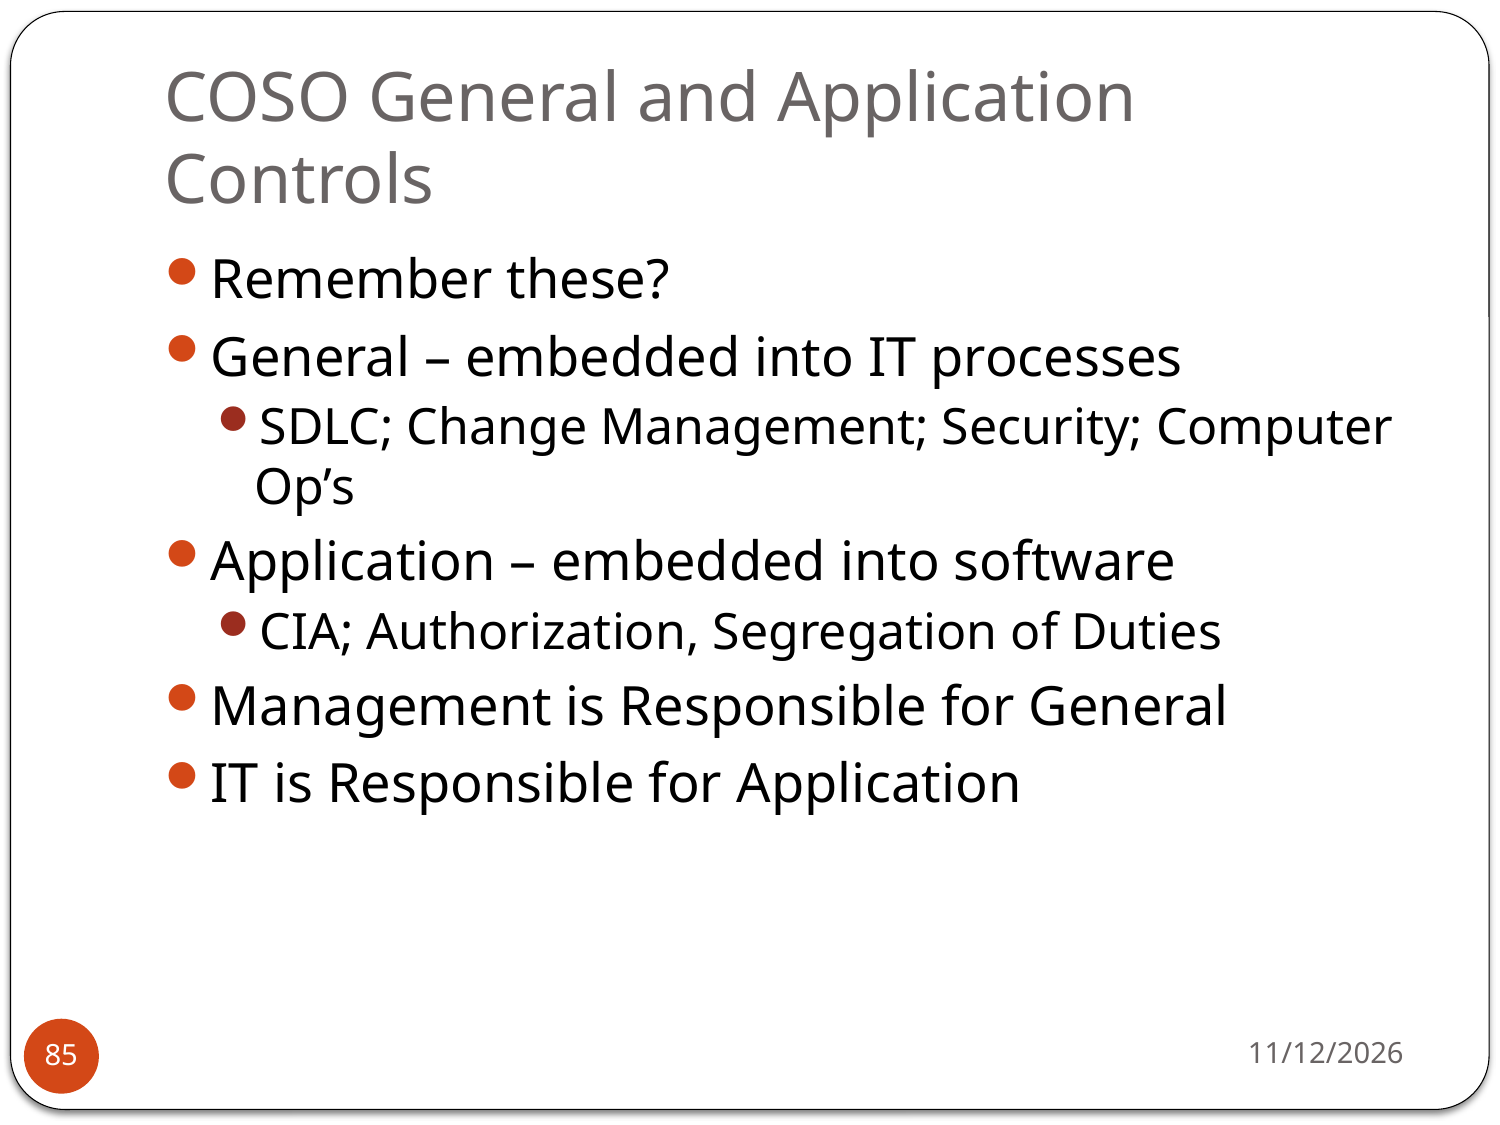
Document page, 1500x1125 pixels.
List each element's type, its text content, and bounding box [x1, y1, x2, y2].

list Remember these? General – embedded into IT processes SDLC; Change Management; Security; Computer Op’s Application – embedded into software CIA; Authorization, Segregation of Duties Management is Responsible for General IT is Responsible for Application [150, 237, 1425, 988]
title COSO General and Application Controls [150, 45, 1425, 233]
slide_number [1012, 1015, 1419, 1094]
slide_number 85 [23, 1018, 99, 1094]
